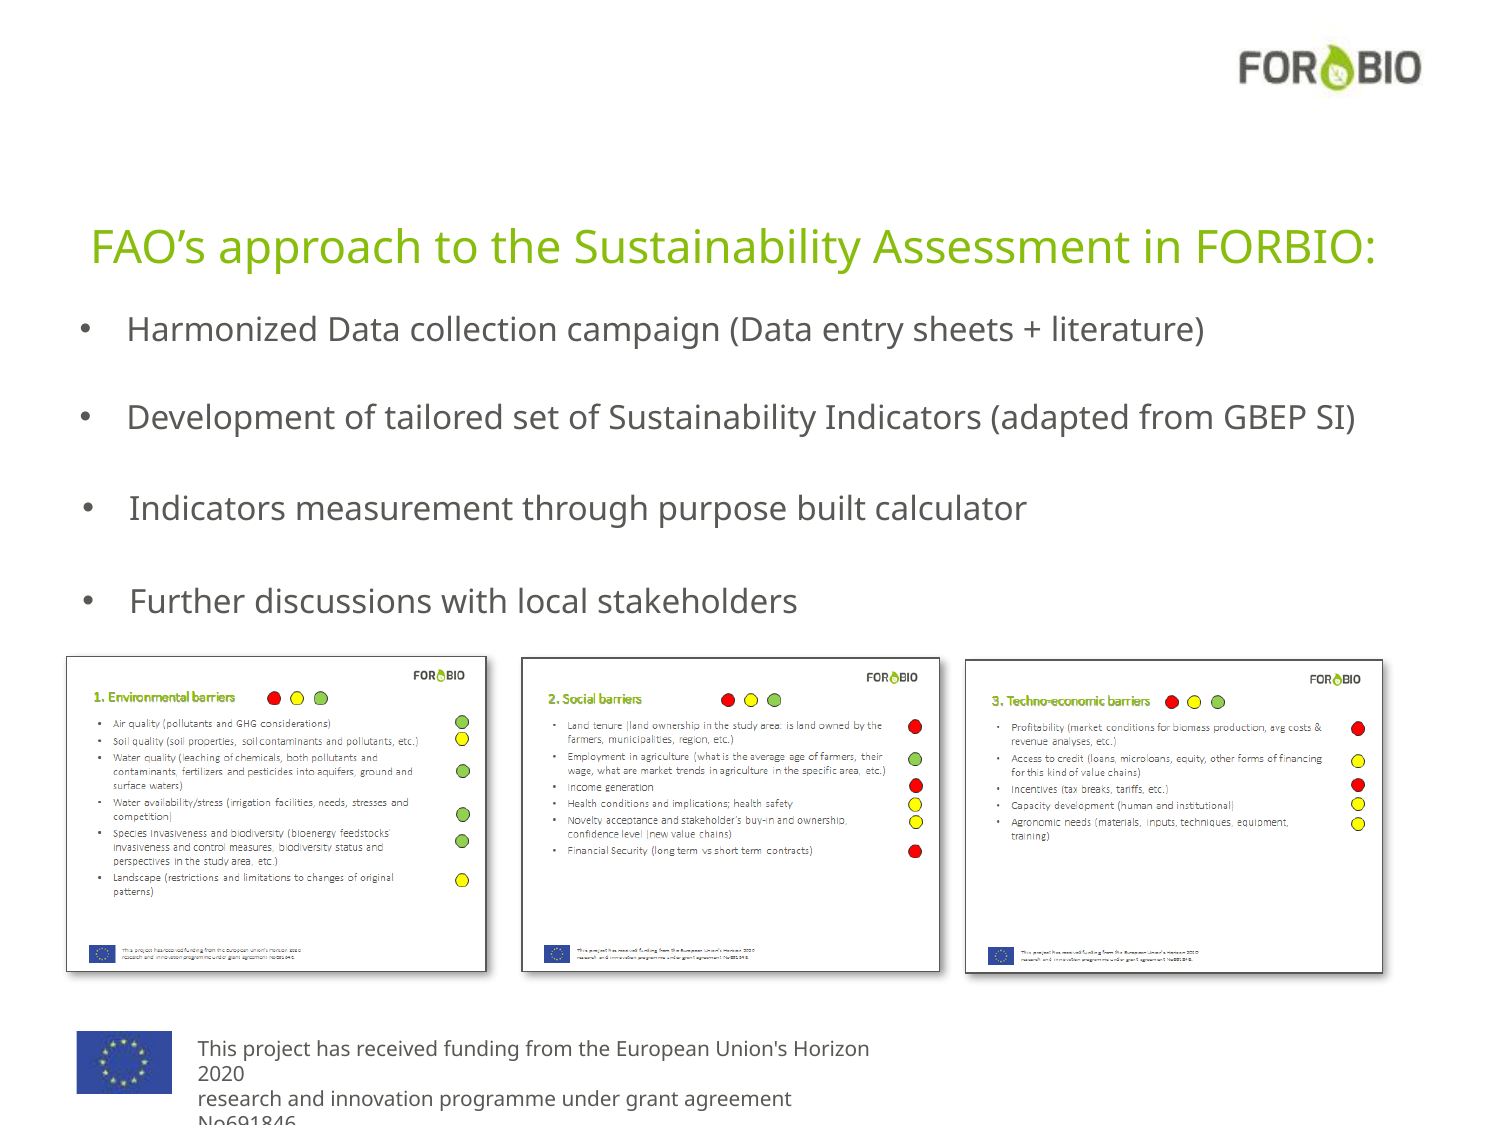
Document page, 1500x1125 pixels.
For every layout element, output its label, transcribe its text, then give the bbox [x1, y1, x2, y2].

text_box Indicators measurement through purpose built calculator [67, 479, 1422, 535]
picture [67, 656, 486, 971]
text_box Further discussions with local stakeholders [67, 572, 1422, 628]
title FAO’s approach to the Sustainability Assessment in FORBIO: [75, 184, 1428, 306]
text_box Development of tailored set of Sustainability Indicators (adapted from GBEP SI) [64, 388, 1419, 444]
picture [522, 658, 940, 971]
picture [1187, 23, 1473, 114]
text_box Harmonized Data collection campaign (Data entry sheets + literature) [64, 300, 1419, 356]
picture [76, 1031, 172, 1094]
picture [966, 660, 1383, 973]
